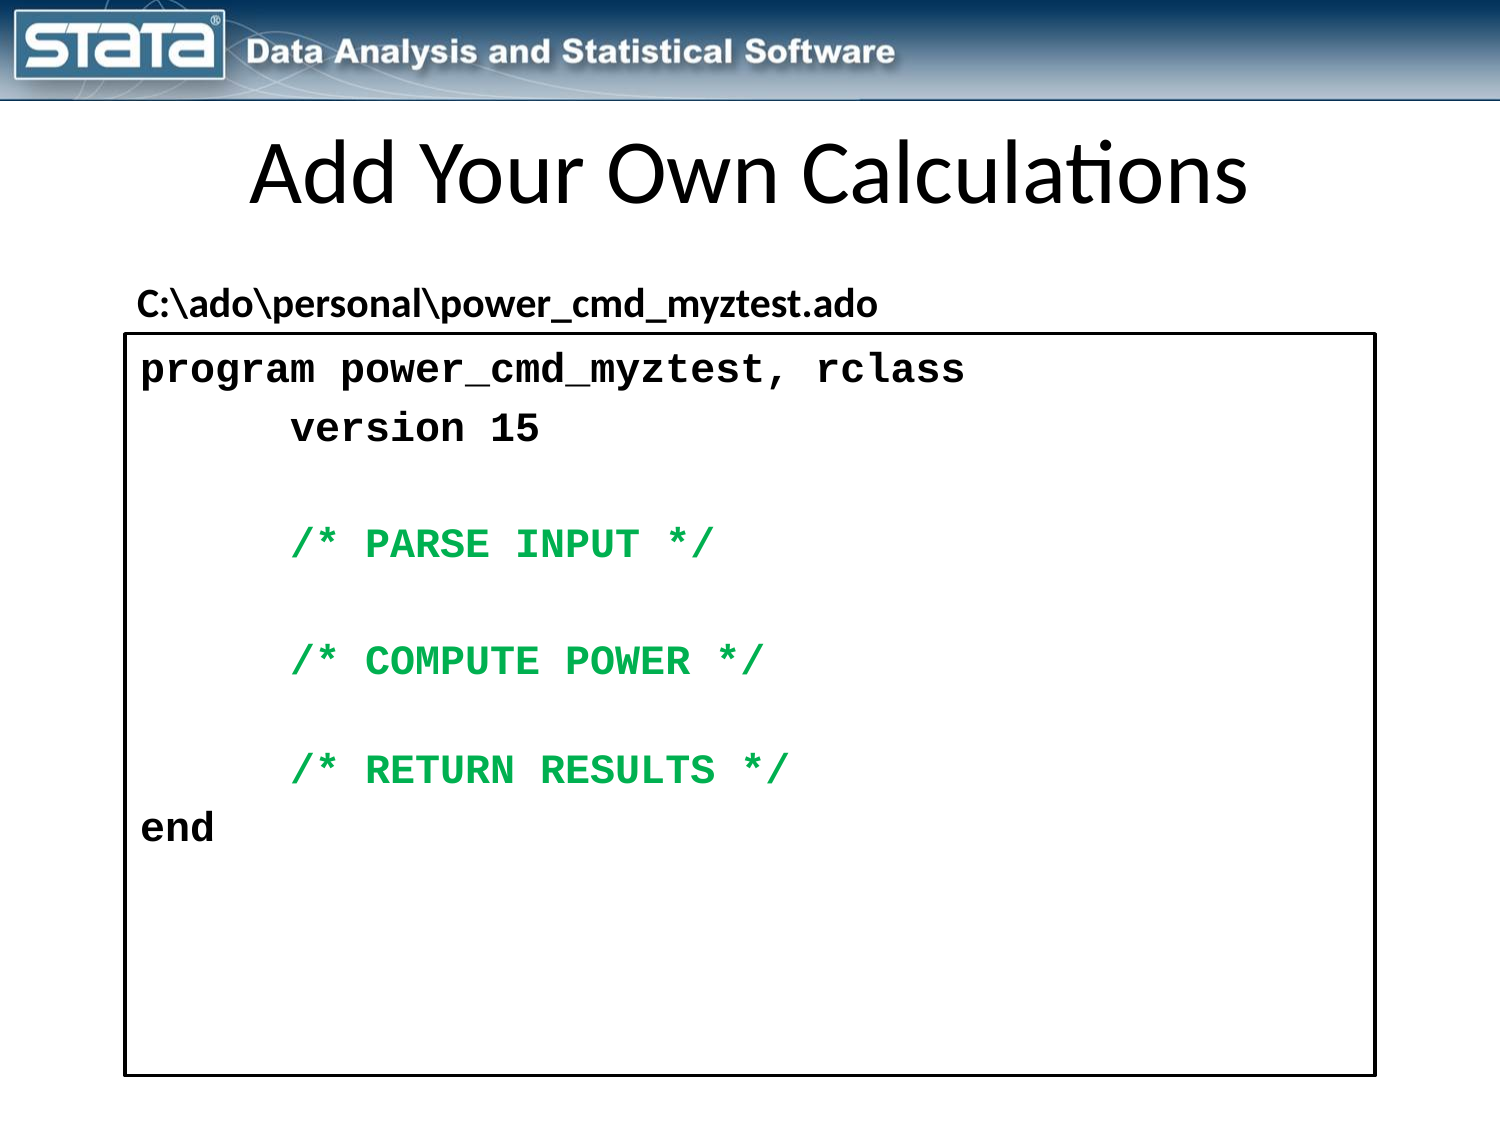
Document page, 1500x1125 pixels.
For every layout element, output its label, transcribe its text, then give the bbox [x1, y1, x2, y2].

text_box C:\ado\personal\power_cmd_myztest.ado [122, 268, 894, 334]
list program power_cmd_myztest, rclass version 15 /* PARSE INPUT */ /* COMPUTE POWER */ /* RETURN RESULTS */ end [125, 333, 1375, 1076]
picture [0, 0, 1500, 102]
title Add Your Own Calculations [75, 109, 1425, 233]
